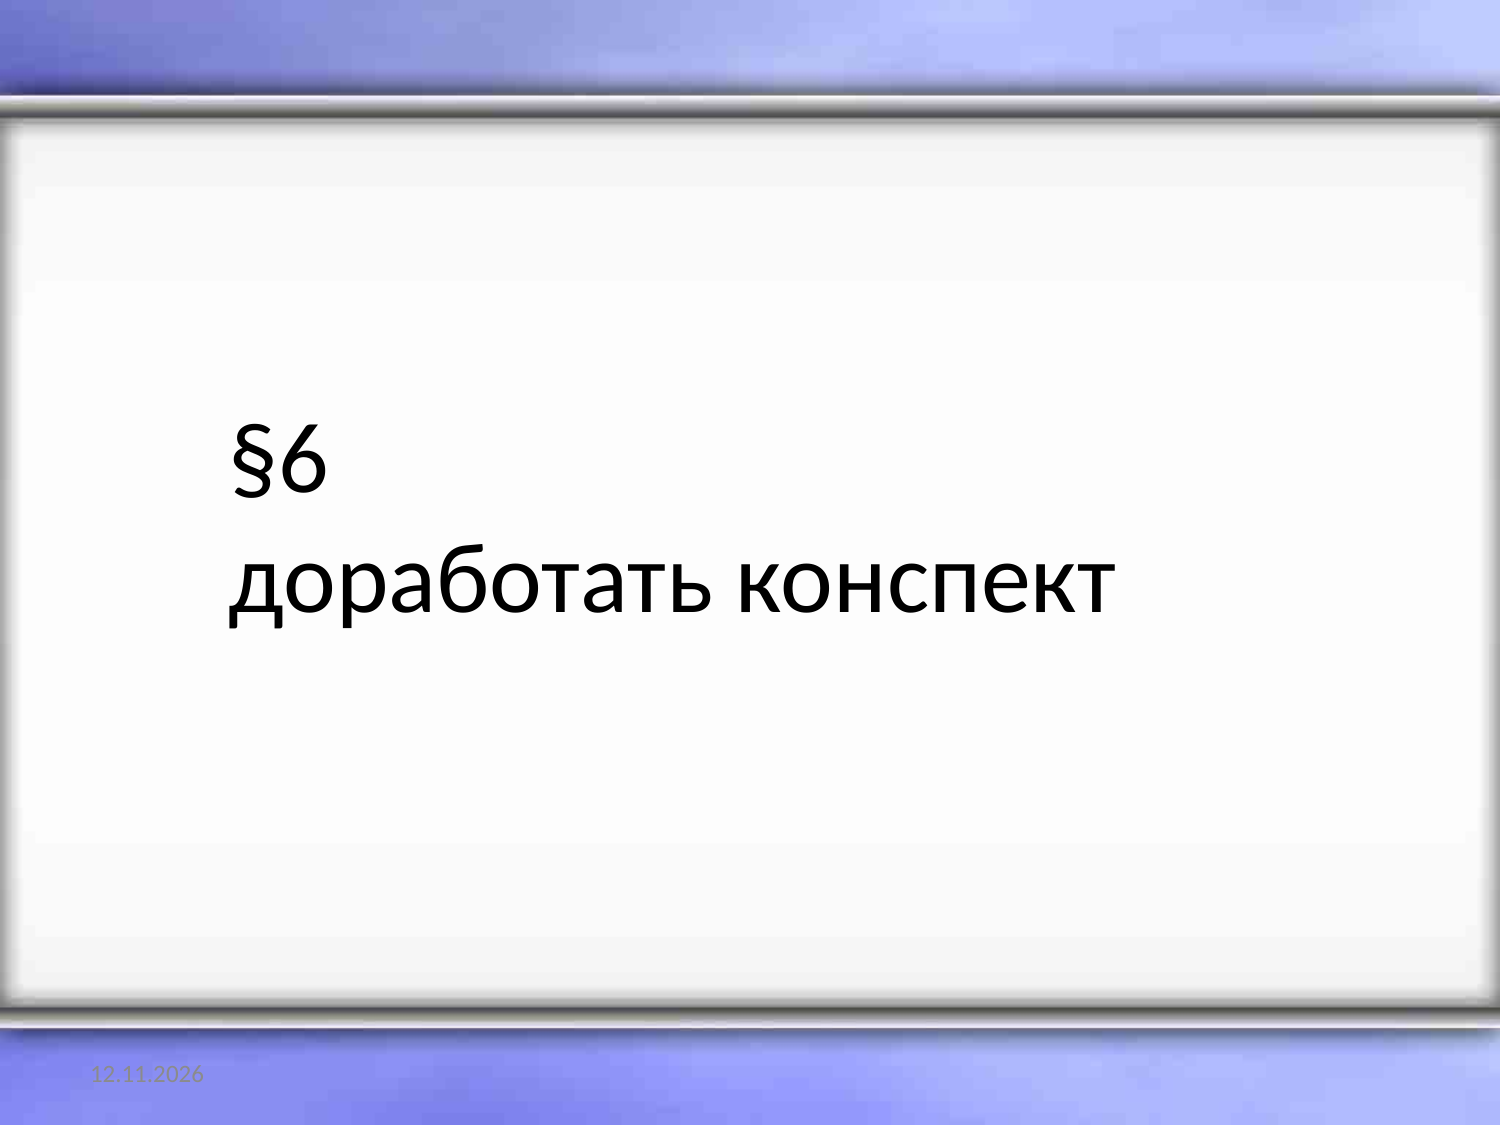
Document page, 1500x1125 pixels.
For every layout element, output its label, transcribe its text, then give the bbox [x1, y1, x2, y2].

picture [0, 0, 1500, 1125]
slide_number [75, 1042, 425, 1103]
text_box §6 доработать конспект [214, 385, 1235, 640]
